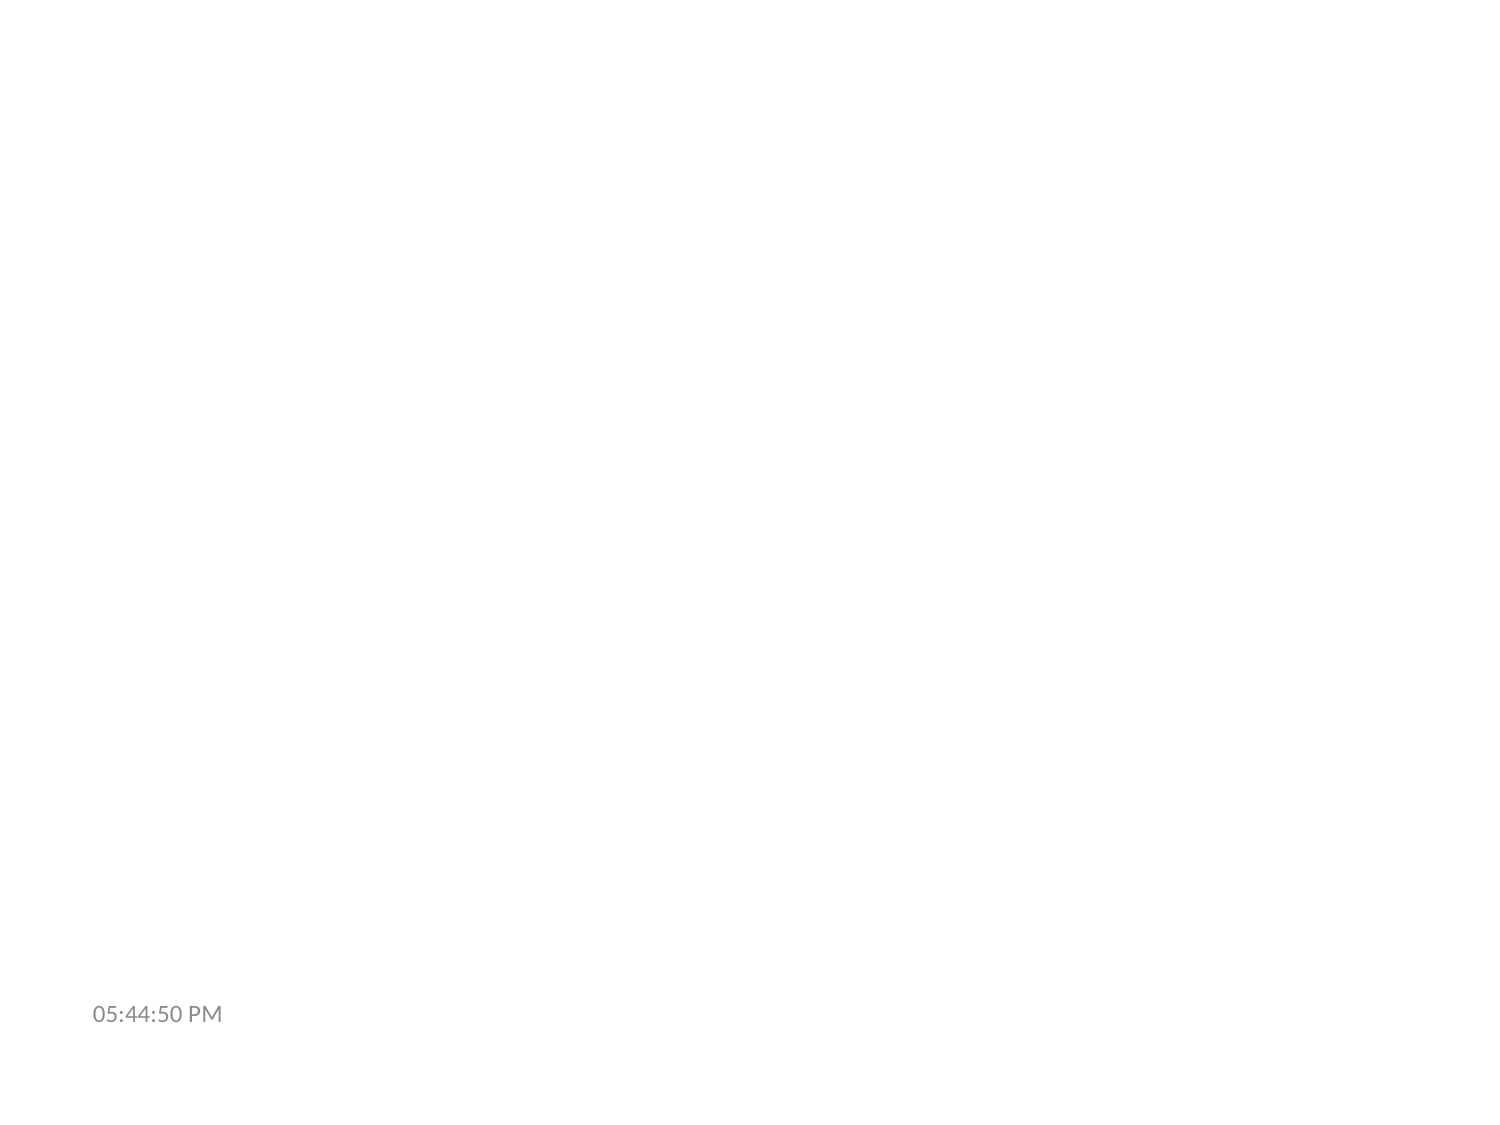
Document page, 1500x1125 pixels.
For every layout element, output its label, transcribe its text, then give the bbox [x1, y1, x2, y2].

text_box 3:35:09 PM [77, 982, 428, 1043]
